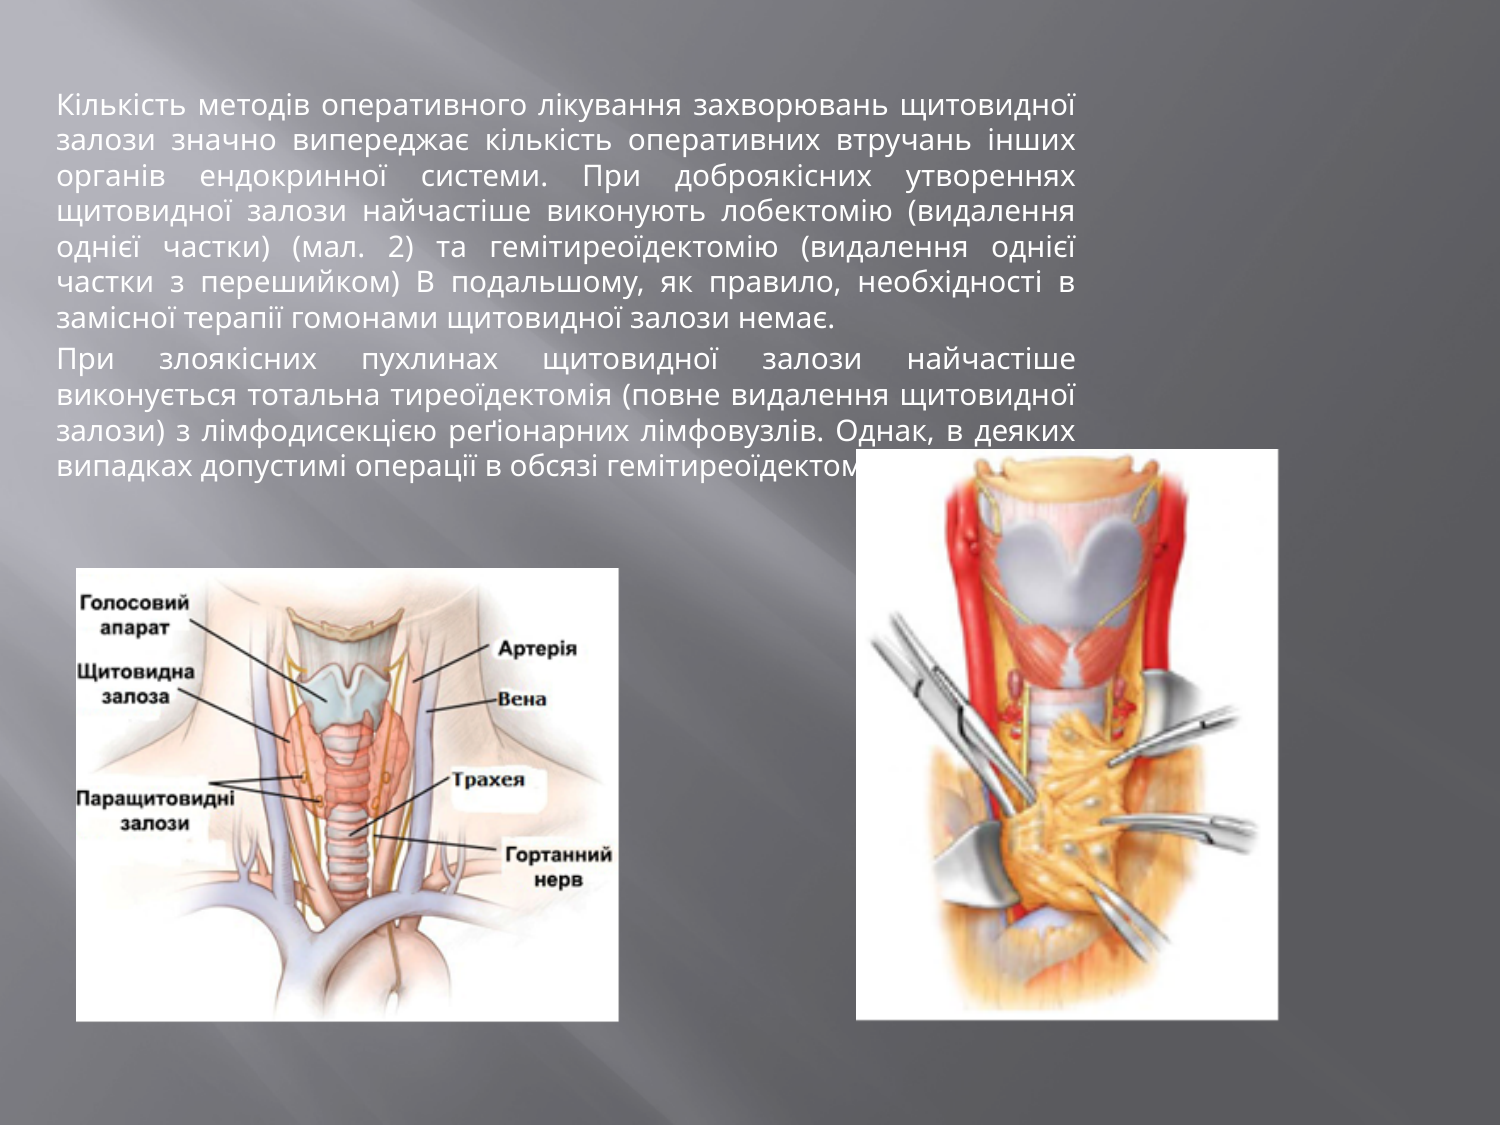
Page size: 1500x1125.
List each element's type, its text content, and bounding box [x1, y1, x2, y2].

subtitle Кількість методів оперативного лікування захворювань щитовидної залози значно випереджає кількість оперативних втручань інших органів ендокринної системи. При доброякісних утвореннях щитовидної залози найчастіше виконують лобектомію (видалення однієї частки) (мал. 2) та гемітиреоїдектомію (видалення однієї частки з перешийком) В подальшому, як правило, необхідності в замісної терапії гомонами щитовидної залози немає. При злоякісних пухлинах щитовидної залози найчастіше виконується тотальна тиреоїдектомія (повне видалення щитовидної залози) з лімфодисекцією реґіонарних лімфовузлів. Однак, в деяких випадках допустимі операції в обсязі гемітиреоїдектомії. [41, 78, 1093, 504]
picture [856, 448, 1282, 1025]
picture [76, 568, 621, 1025]
